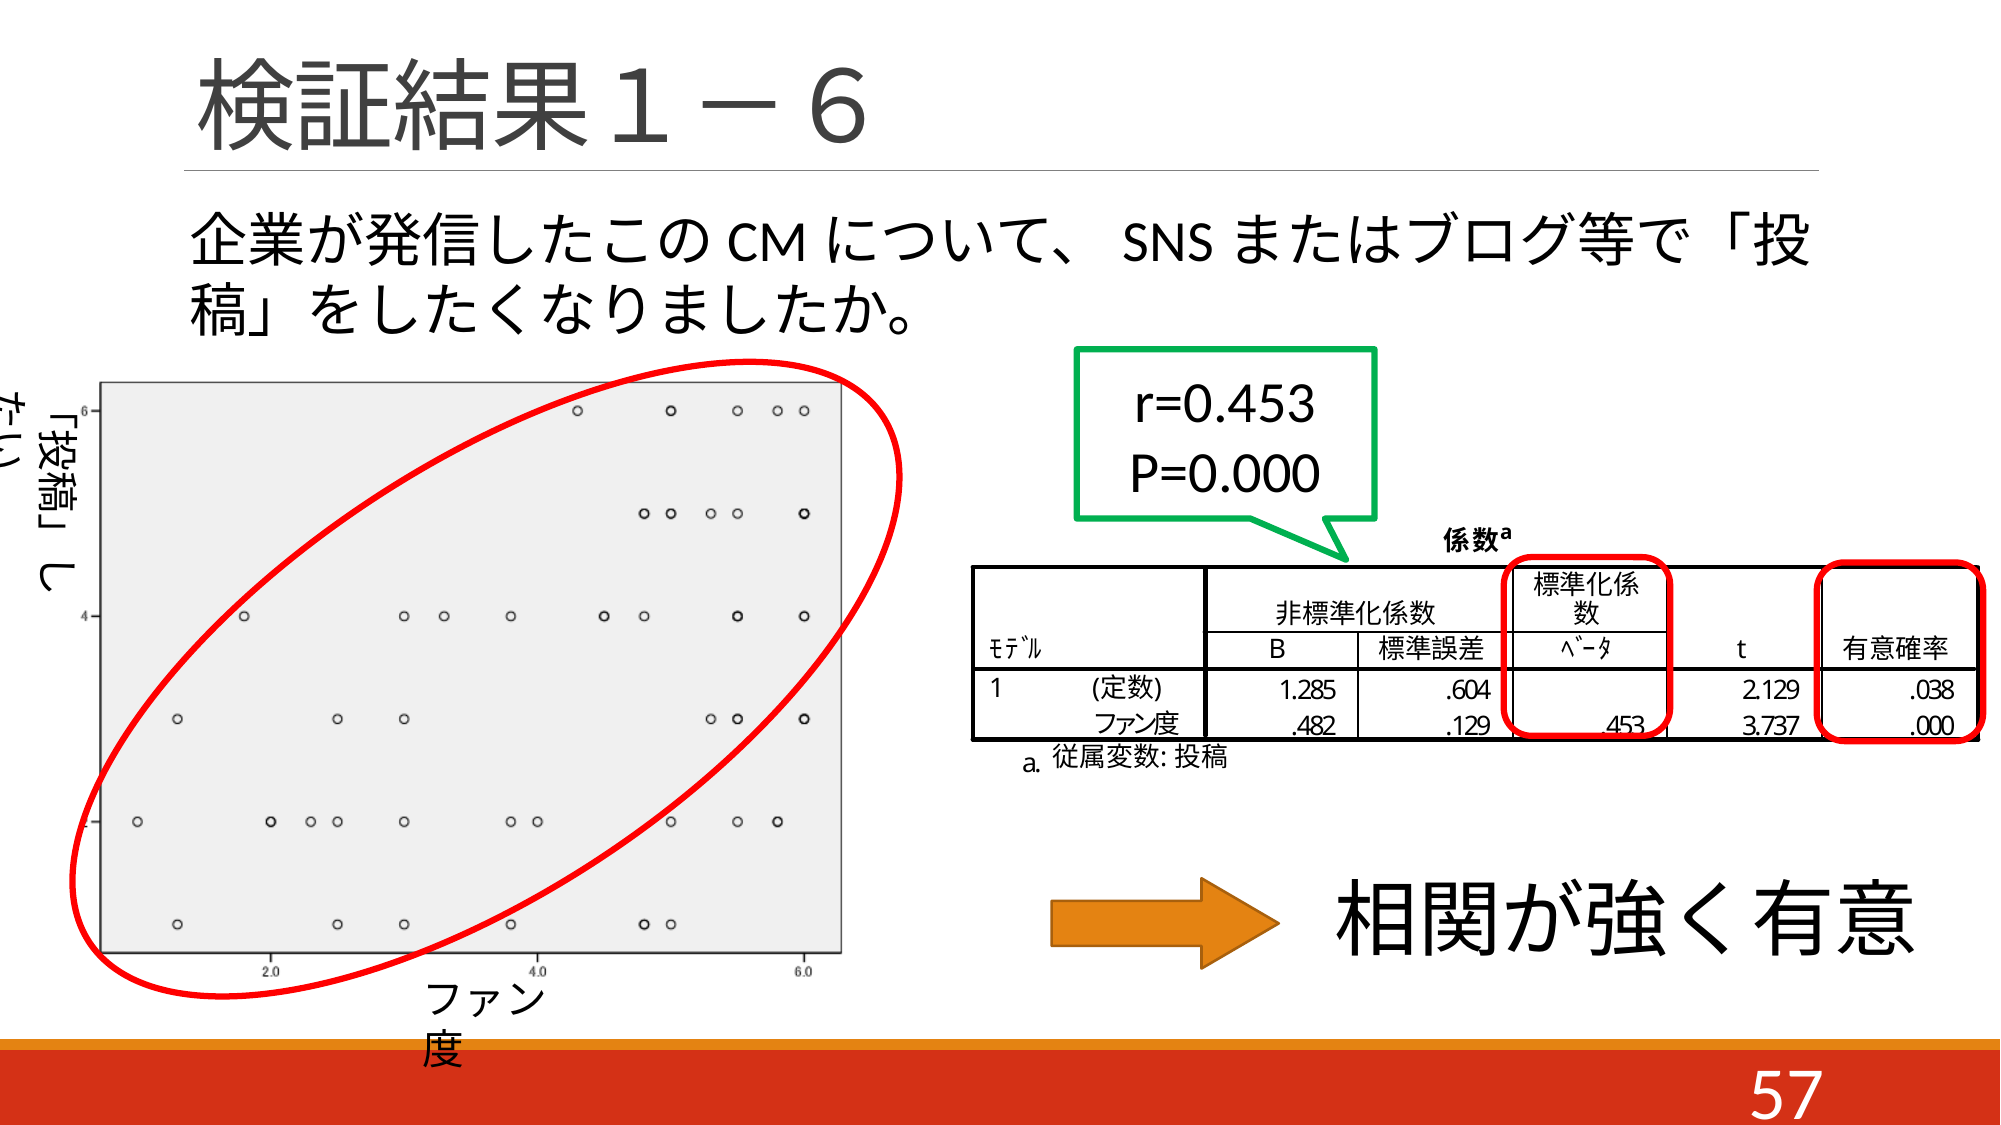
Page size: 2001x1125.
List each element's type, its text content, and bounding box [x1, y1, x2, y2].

text_box [1050, 877, 1281, 970]
text_box 企業が発信したこのCMについて、SNSまたはブログ等で「投稿」をしたくなりましたか。 [174, 195, 1857, 351]
text_box ファン度 [407, 994, 589, 1081]
title 検証結果１－６ [180, 28, 1830, 171]
picture [951, 496, 2000, 813]
text_box [867, 396, 901, 591]
text_box [176, 994, 275, 998]
slide_number 57 [1624, 1059, 1840, 1120]
text_box 相関が強く有意 [1307, 858, 1945, 974]
text_box 「投稿」したい [11, 373, 71, 633]
picture [74, 366, 859, 985]
text_box r=0.453 P=0.000 [1075, 347, 1376, 493]
